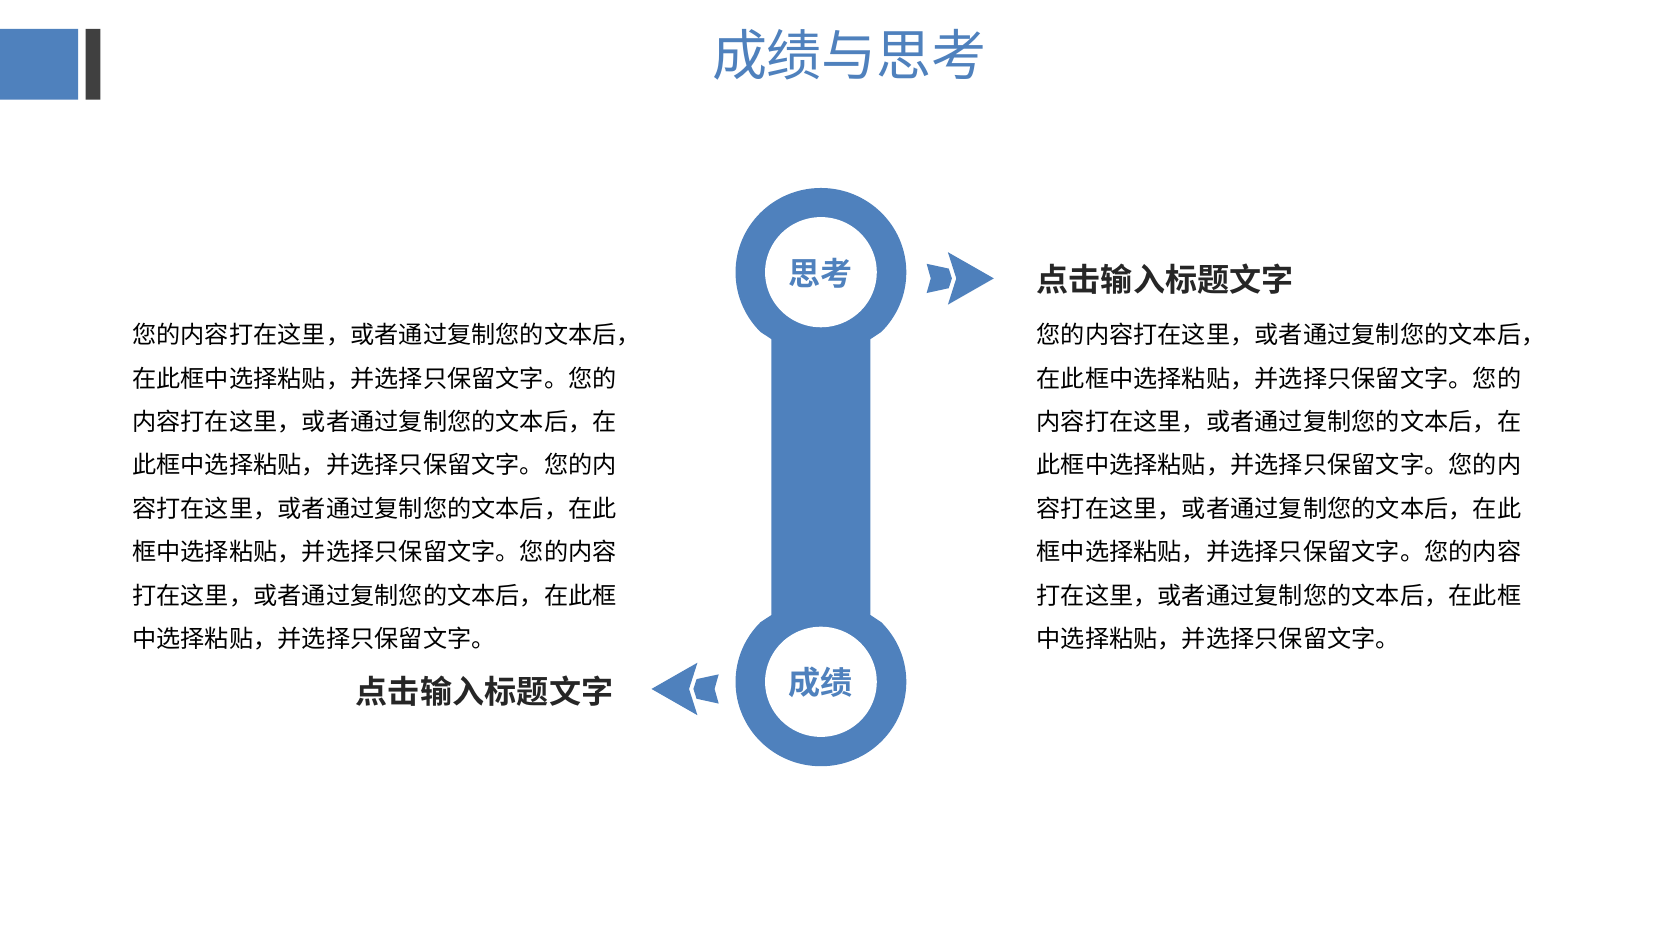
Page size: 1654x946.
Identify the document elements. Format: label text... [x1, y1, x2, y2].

text_box [649, 660, 721, 718]
text_box [733, 185, 909, 769]
text_box 点击输入标题文字 [1013, 250, 1356, 307]
text_box 您的内容打在这里，或者通过复制您的文本后，在此框中选择粘贴，并选择只保留文字。您的内容打在这里，或者通过复制您的文本后，在此框中选择粘贴，并选择只保留文字。您的内容打在这里，或者通过复制您的文本后，在此框中选择粘贴，并选择只保留文字。您的内容打在这里，或者通过复制您的文本后，在此框中选择粘贴，并选择只保留文字。 [1013, 303, 1558, 645]
title 成绩与思考 [113, 12, 1586, 104]
text_box 成绩 [762, 624, 879, 739]
text_box 您的内容打在这里，或者通过复制您的文本后，在此框中选择粘贴，并选择只保留文字。您的内容打在这里，或者通过复制您的文本后，在此框中选择粘贴，并选择只保留文字。您的内容打在这里，或者通过复制您的文本后，在此框中选择粘贴，并选择只保留文字。您的内容打在这里，或者通过复制您的文本后，在此框中选择粘贴，并选择只保留文字。 [109, 303, 654, 645]
text_box 点击输入标题文字 [295, 661, 638, 718]
text_box 思考 [762, 214, 879, 330]
text_box [924, 250, 996, 307]
